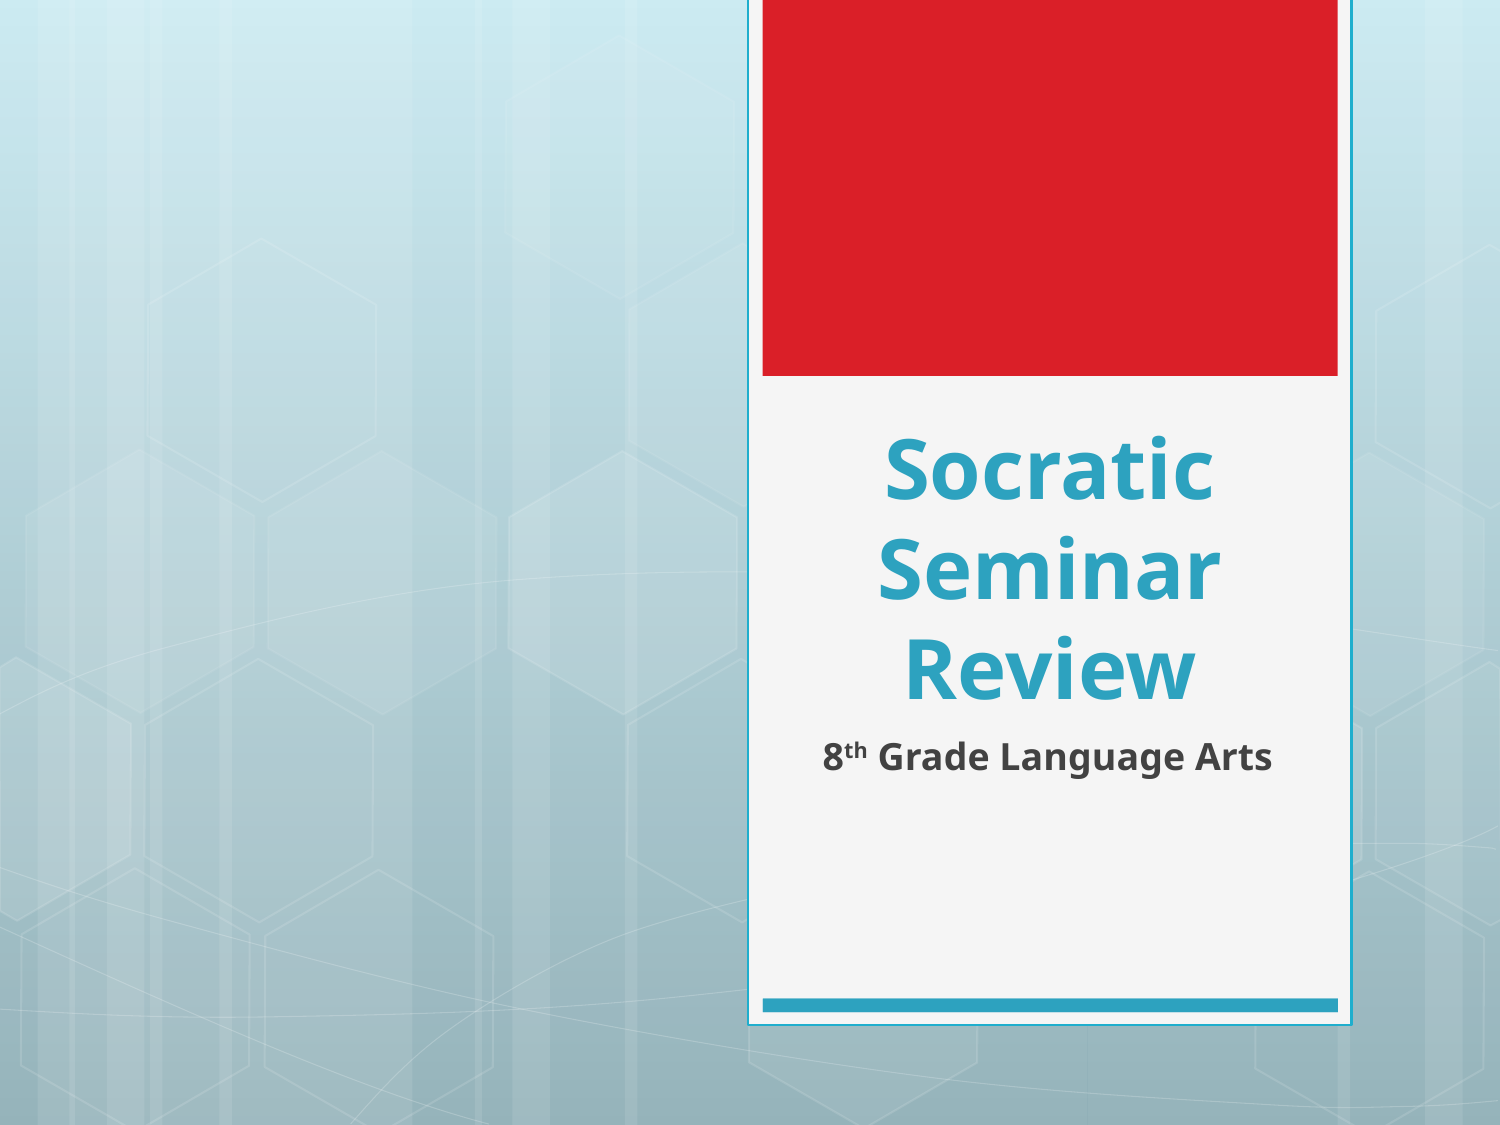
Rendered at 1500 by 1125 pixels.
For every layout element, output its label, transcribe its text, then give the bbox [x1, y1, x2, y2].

title Socratic Seminar Review [750, 444, 1350, 724]
subtitle 8th Grade Language Arts [776, 725, 1320, 933]
